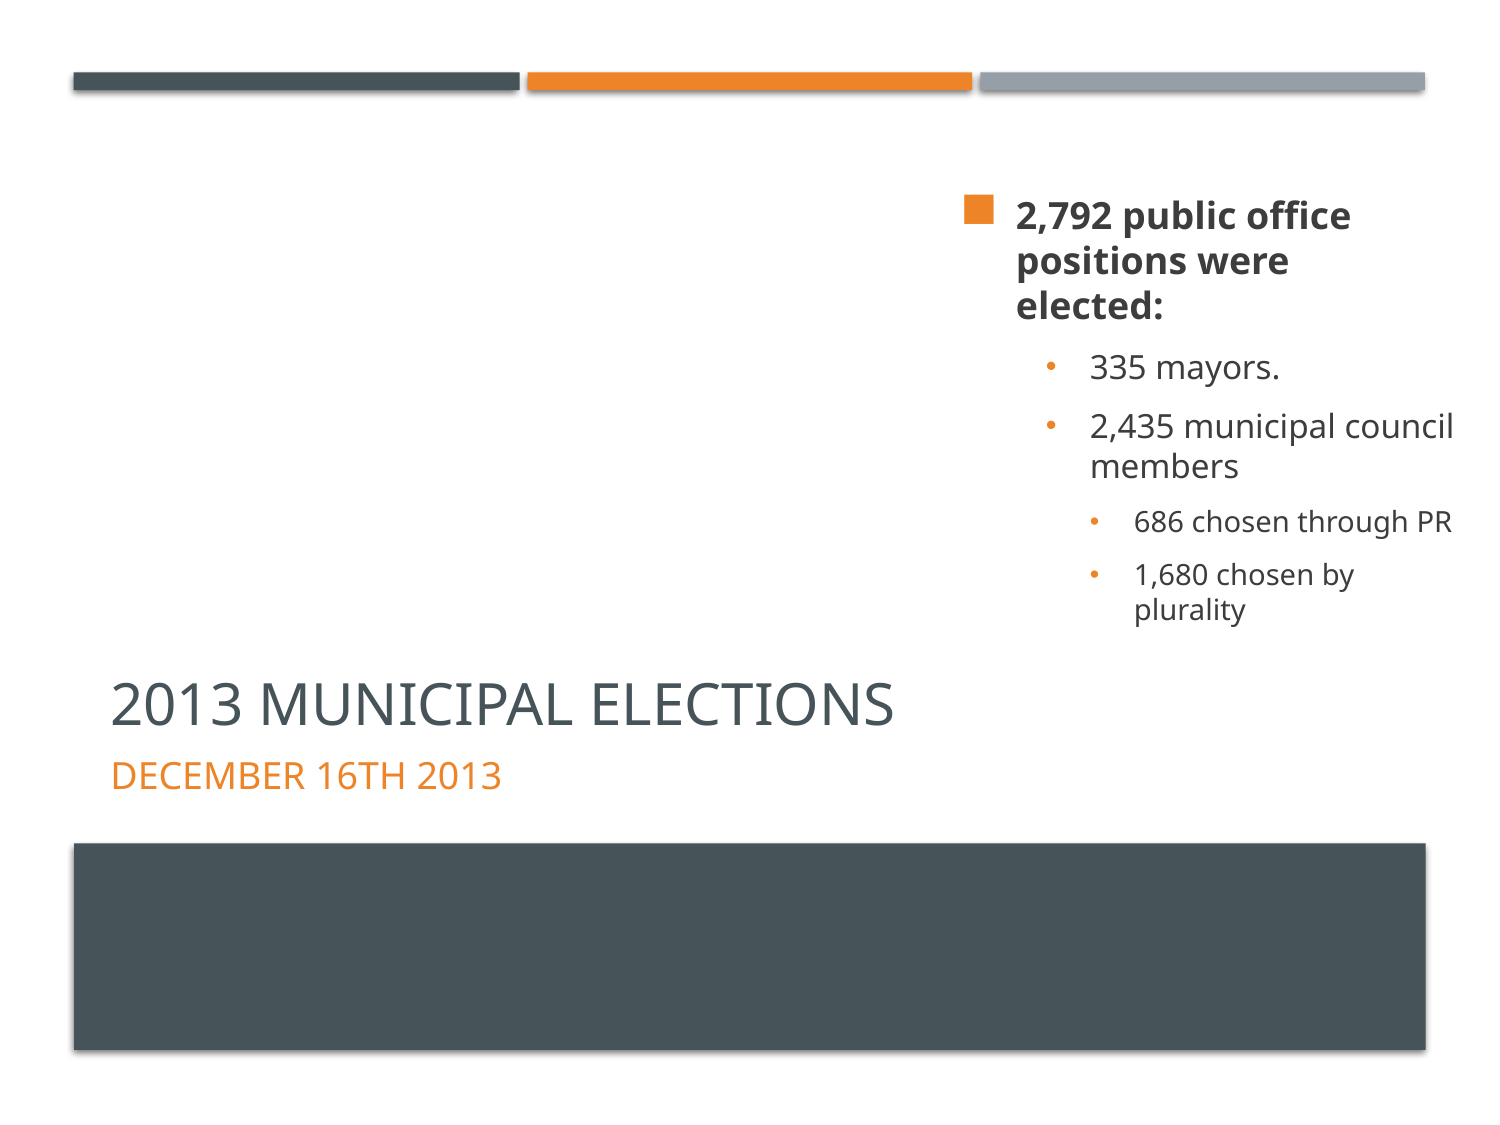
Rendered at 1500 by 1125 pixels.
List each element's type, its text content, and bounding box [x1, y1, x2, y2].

list DECEMBER 16TH 2013 [95, 744, 1406, 844]
title 2013 MUNICIPAL elections [95, 498, 1406, 744]
text_box 2,792 public office positions were elected: 335 mayors. 2,435 municipal council members 686 chosen through PR 1,680 chosen by plurality [950, 184, 1471, 634]
